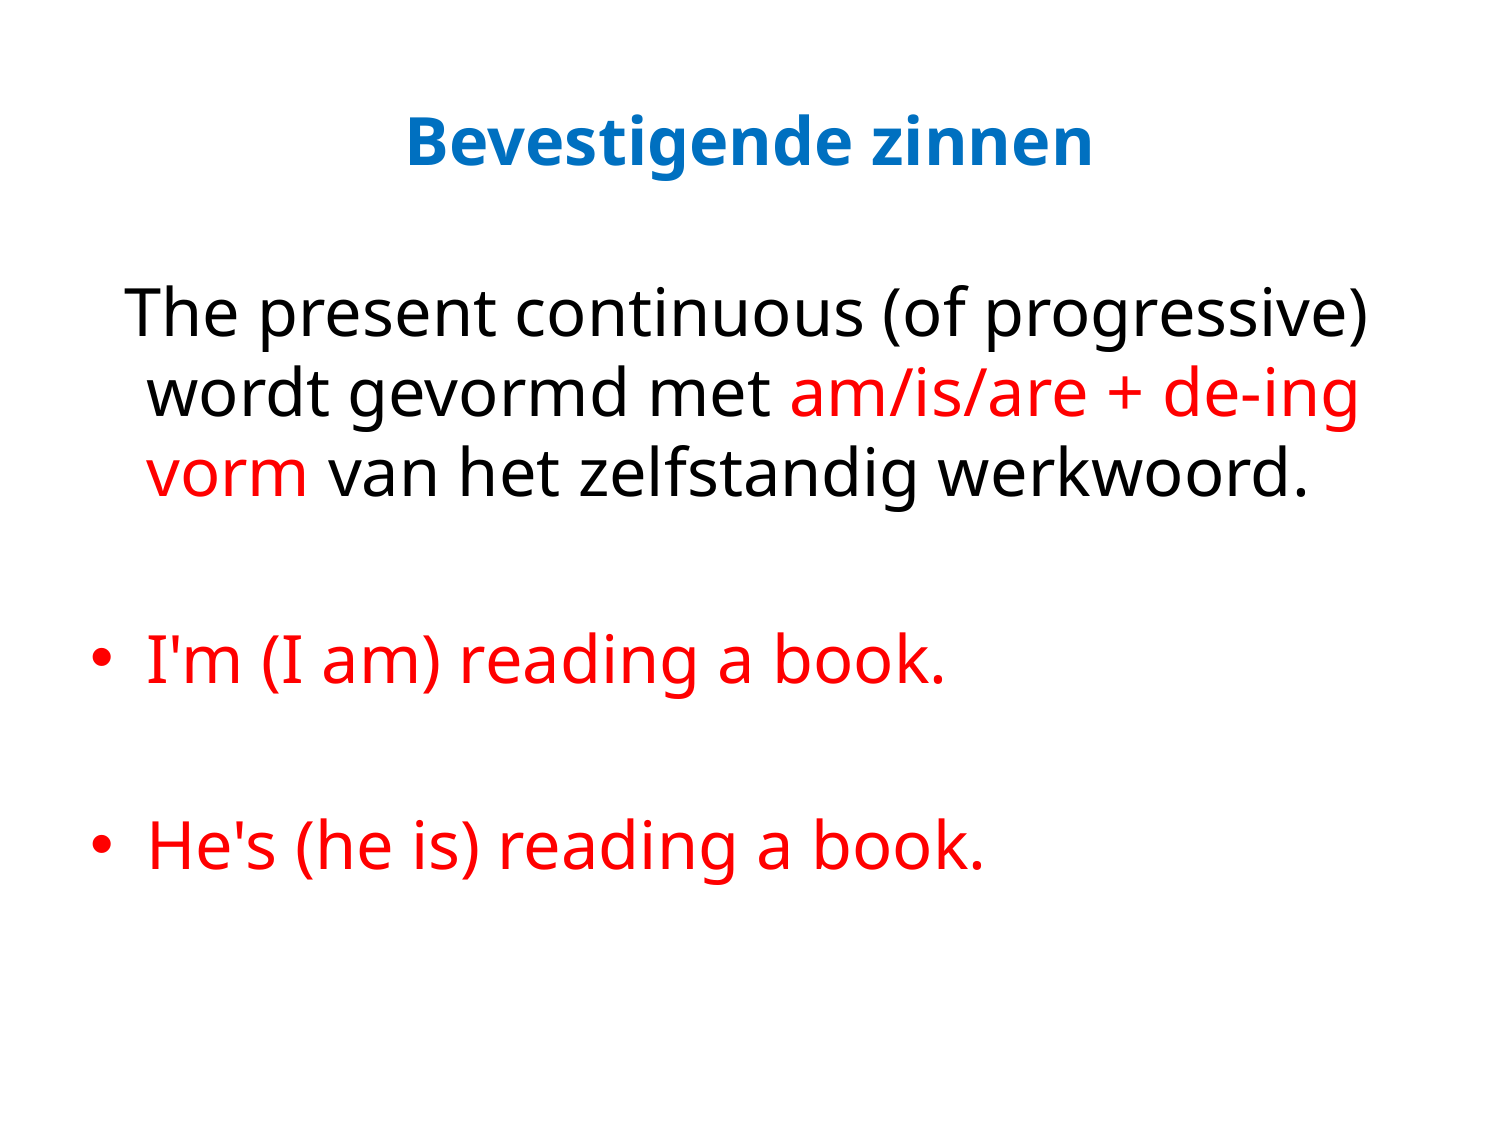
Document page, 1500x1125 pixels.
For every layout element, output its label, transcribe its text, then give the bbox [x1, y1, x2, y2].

list The present continuous (of progressive) wordt gevormd met am/is/are + de-ing vorm van het zelfstandig werkwoord. I'm (I am) reading a book. He's (he is) reading a book. [75, 262, 1425, 1005]
title Bevestigende zinnen [75, 45, 1425, 233]
